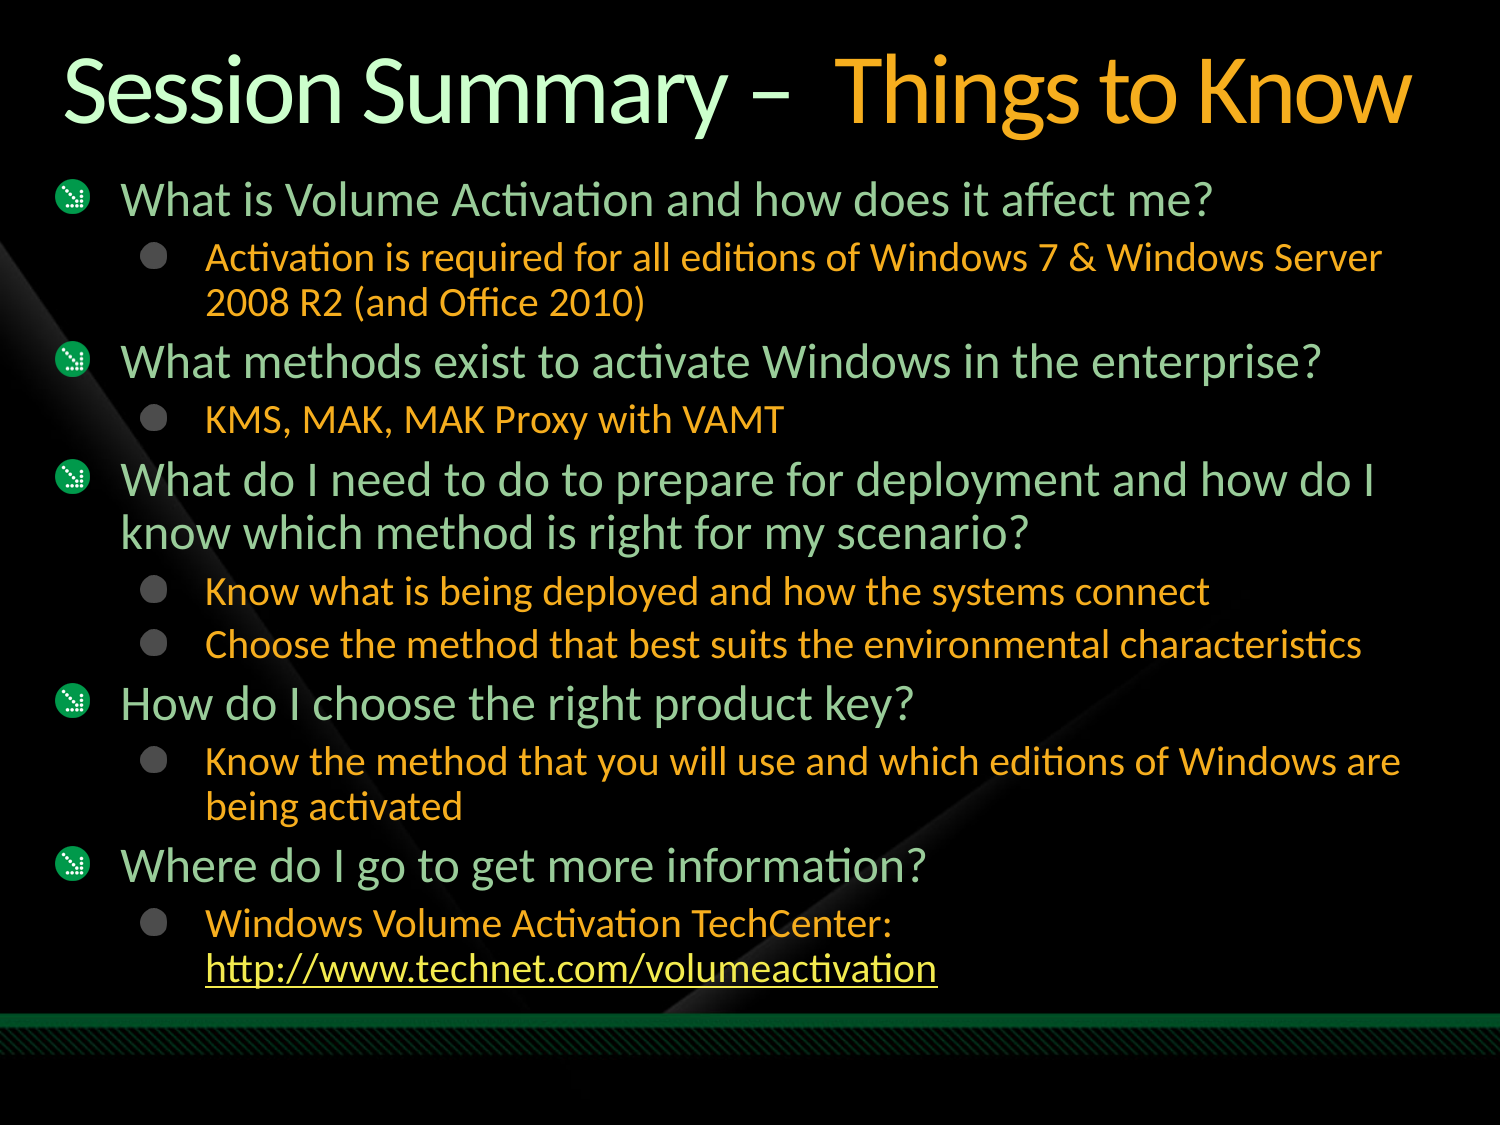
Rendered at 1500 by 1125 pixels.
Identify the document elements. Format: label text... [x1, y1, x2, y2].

text_box [103, 839, 1416, 1016]
list What is Volume Activation and how does it affect me? Activation is required for all editions of Windows 7 & Windows Server 2008 R2 (and Office 2010) What methods exist to activate Windows in the enterprise? KMS, MAK, MAK Proxy with VAMT What do I need to do to prepare for deployment and how do I know which method is right for my scenario? Know what is being deployed and how the systems connect Choose the method that best suits the environmental characteristics How do I choose the right product key? Know the method that you will use and which editions of Windows are being activated Where do I go to get more information? Windows Volume Activation TechCenter: http://www.technet.com/volumeactivation [55, 173, 1431, 922]
title Session Summary – Things to Know [62, 37, 1438, 147]
picture [0, 0, 1500, 1125]
